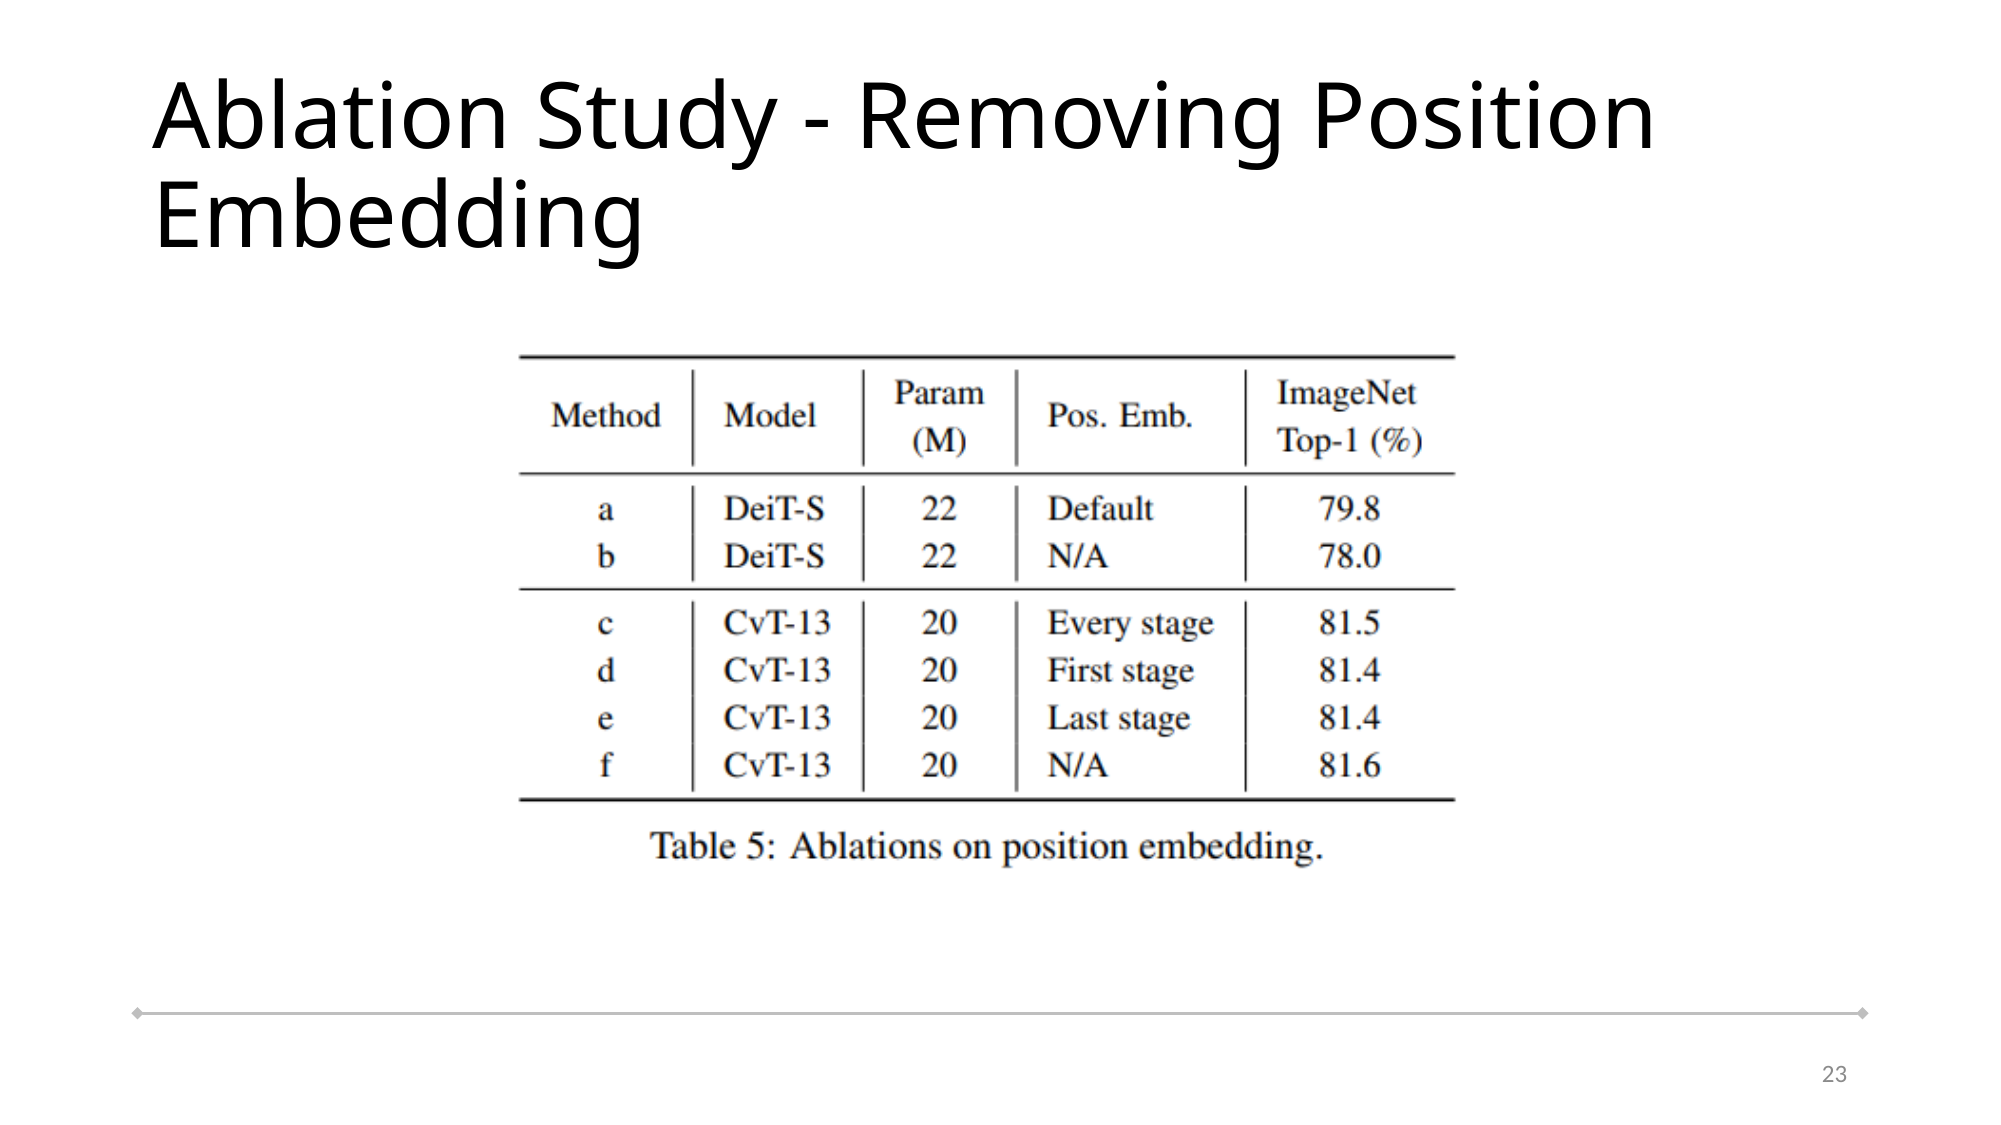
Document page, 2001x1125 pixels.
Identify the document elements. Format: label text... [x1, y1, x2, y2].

slide_number 23 [1412, 1042, 1863, 1103]
title Ablation Study - Removing Position Embedding [137, 59, 1863, 278]
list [504, 334, 1496, 895]
